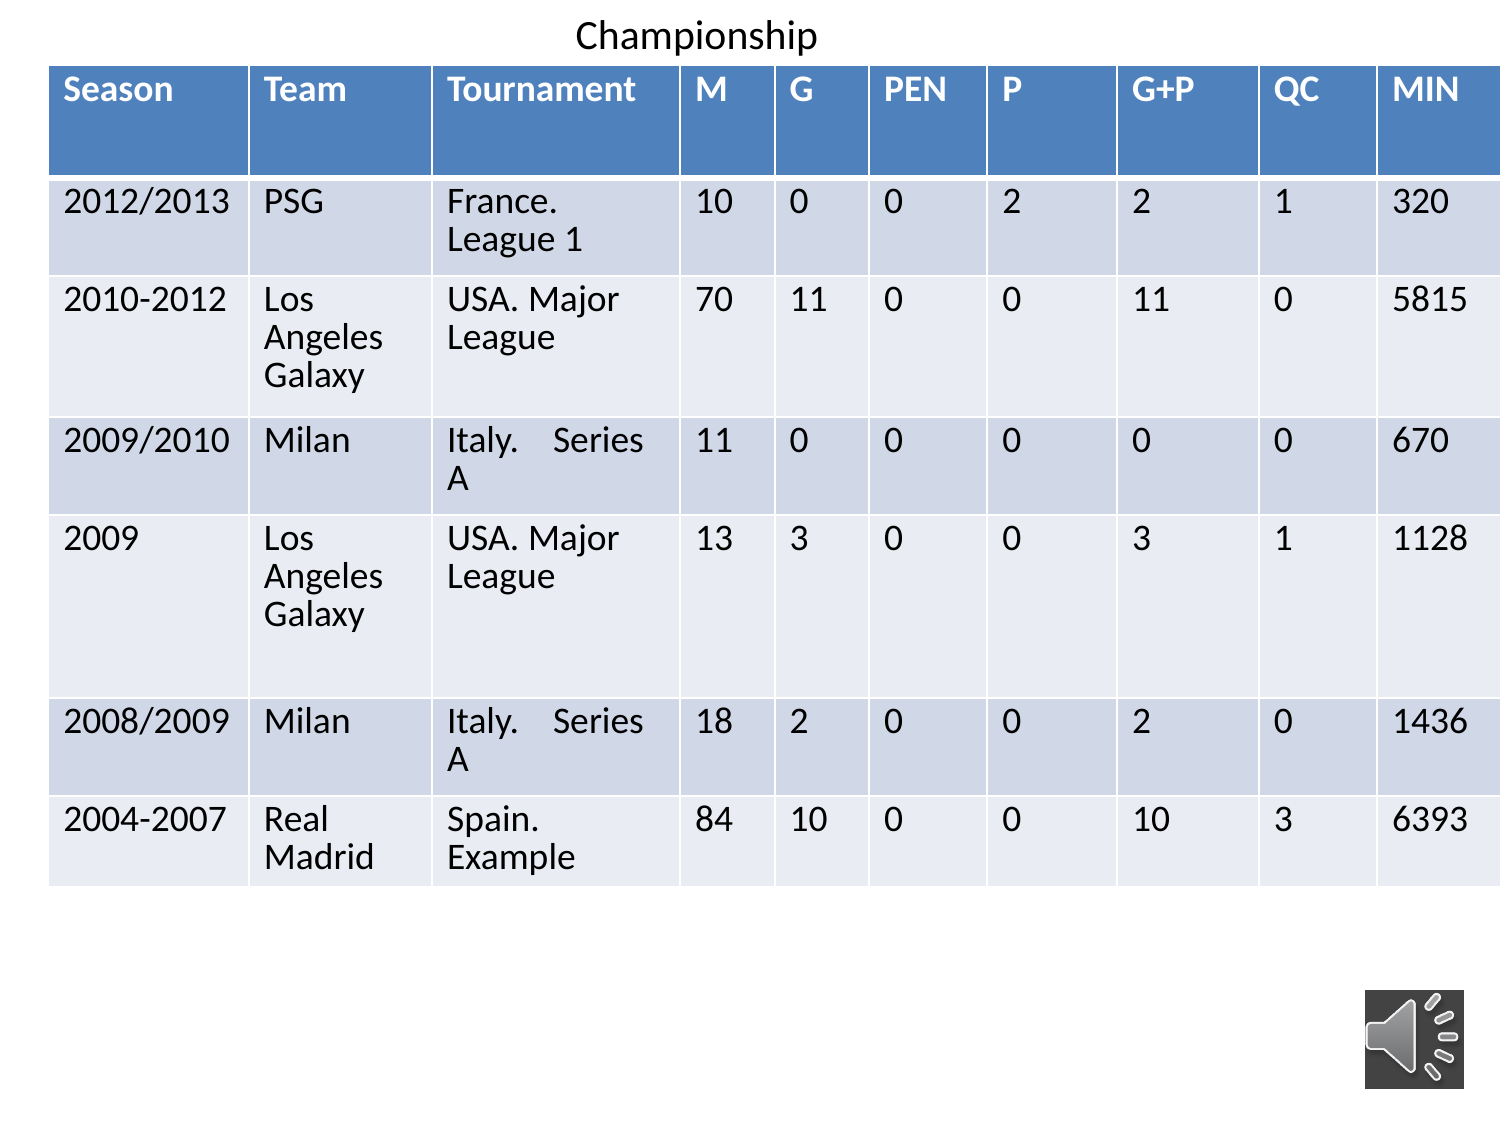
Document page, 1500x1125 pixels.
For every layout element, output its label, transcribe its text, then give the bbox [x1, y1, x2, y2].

table_header Tournament [433, 66, 679, 175]
picture [1364, 989, 1465, 1090]
table_cell 10 [681, 181, 774, 275]
table_cell 1436 [1378, 699, 1500, 795]
table_cell 11 [1118, 277, 1258, 416]
table_header Season [49, 66, 248, 175]
table_cell 13 [681, 516, 774, 697]
table_cell 0 [776, 418, 868, 514]
table_cell 18 [681, 699, 774, 776]
table_cell 2009/2010 [49, 418, 248, 514]
table_cell 0 [870, 277, 986, 416]
table_cell 2 [1118, 181, 1258, 275]
table_cell 0 [988, 418, 1116, 514]
table_header MIN [1378, 66, 1500, 175]
table_cell Italy. Series A [433, 418, 679, 514]
table_header QC [1260, 66, 1376, 175]
table_cell 1 [1260, 181, 1376, 275]
table_cell 0 [1260, 418, 1376, 514]
table_cell USA. Major League [433, 516, 679, 697]
table_cell 2012/2013 [49, 181, 248, 275]
table_cell 0 [1118, 418, 1258, 514]
table_header G [776, 66, 868, 175]
table_header G+P [1118, 66, 1258, 175]
table_cell 1 [1260, 516, 1376, 697]
table_cell 2009 [49, 516, 248, 697]
table_header Team [250, 66, 431, 175]
table_cell 2008/2009 [49, 699, 248, 776]
table_cell 670 [1378, 418, 1500, 514]
table_cell Italy. Series A [433, 699, 679, 776]
table_cell Milan [250, 699, 431, 776]
table_cell 0 [870, 516, 986, 697]
table_cell 0 [988, 699, 1116, 776]
table_cell 0 [1260, 277, 1376, 416]
picture [21, 778, 1373, 967]
table_cell 11 [681, 418, 774, 514]
table_cell 70 [681, 277, 774, 416]
table_cell 1128 [1378, 516, 1500, 697]
table_cell USA. Major League [433, 277, 679, 416]
table_header P [988, 66, 1116, 175]
table_cell 6393 [1378, 797, 1500, 886]
table_cell 11 [776, 277, 868, 416]
table_cell 5815 [1378, 277, 1500, 416]
table_cell Milan [250, 418, 431, 514]
table_cell 0 [870, 699, 986, 776]
table_cell 0 [870, 418, 986, 514]
table_cell 0 [776, 181, 868, 275]
table_cell 0 [988, 516, 1116, 697]
table_cell Los Angeles Galaxy [250, 277, 431, 416]
table_cell 2 [1118, 699, 1258, 776]
table_cell 3 [776, 516, 868, 697]
table_cell 2010-2012 [49, 277, 248, 416]
table_cell 0 [1260, 699, 1376, 783]
table_cell 2 [776, 699, 868, 776]
table_cell PSG [250, 181, 431, 275]
table_header M [681, 66, 774, 175]
table_cell 0 [870, 181, 986, 275]
table_cell 3 [1118, 516, 1258, 697]
table_cell 0 [988, 277, 1116, 416]
table_cell 2 [988, 181, 1116, 275]
table_cell 320 [1378, 181, 1500, 275]
table_cell Los Angeles Galaxy [250, 516, 431, 697]
text_box Championship [560, 0, 1471, 65]
table_header PEN [870, 66, 986, 175]
table_cell France. League 1 [433, 181, 679, 275]
